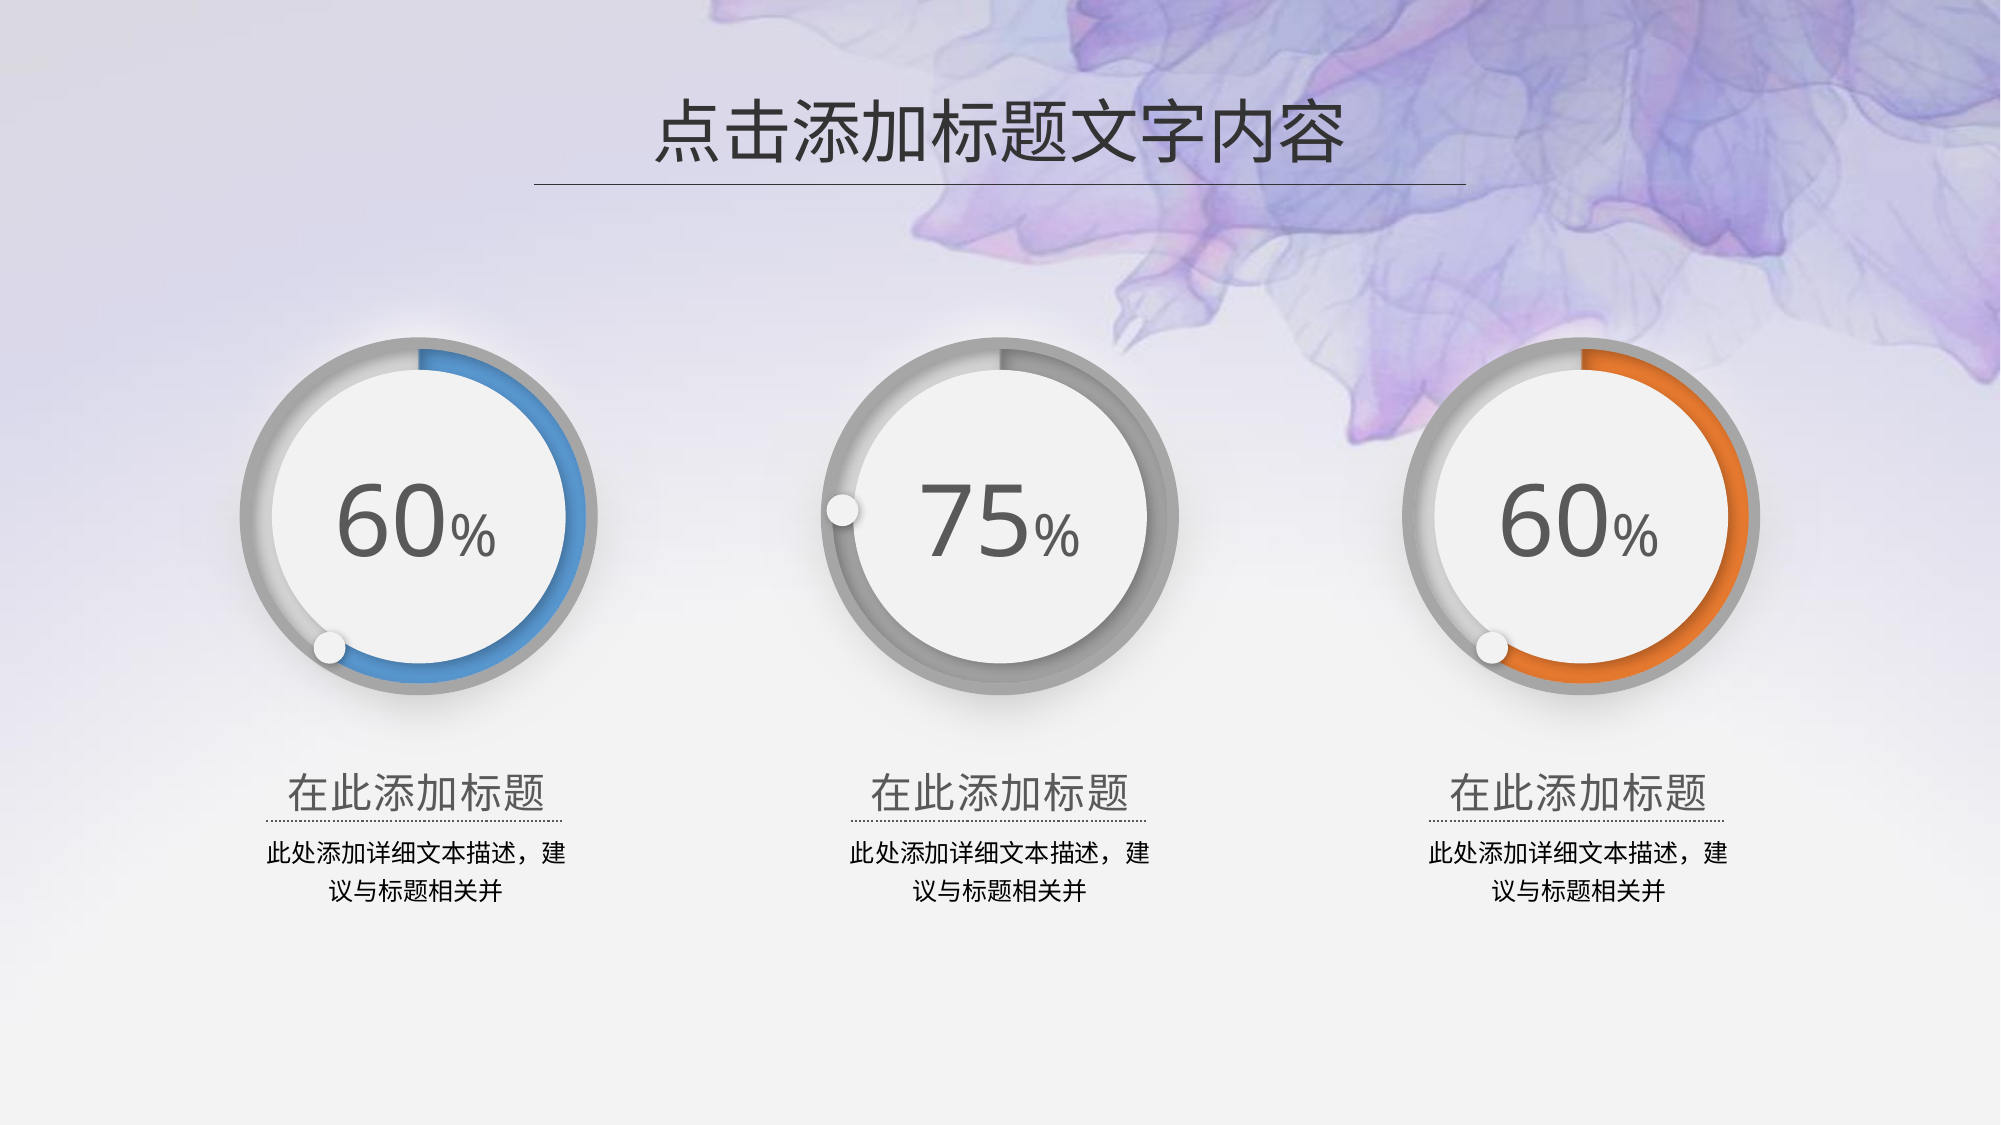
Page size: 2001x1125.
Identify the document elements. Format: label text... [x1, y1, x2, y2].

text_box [829, 758, 1171, 914]
picture [0, 0, 2001, 1125]
text_box 点击添加标题文字内容 [629, 80, 1370, 179]
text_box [171, 269, 666, 763]
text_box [246, 758, 587, 914]
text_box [753, 269, 1247, 763]
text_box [1408, 758, 1749, 914]
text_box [1334, 269, 1829, 763]
